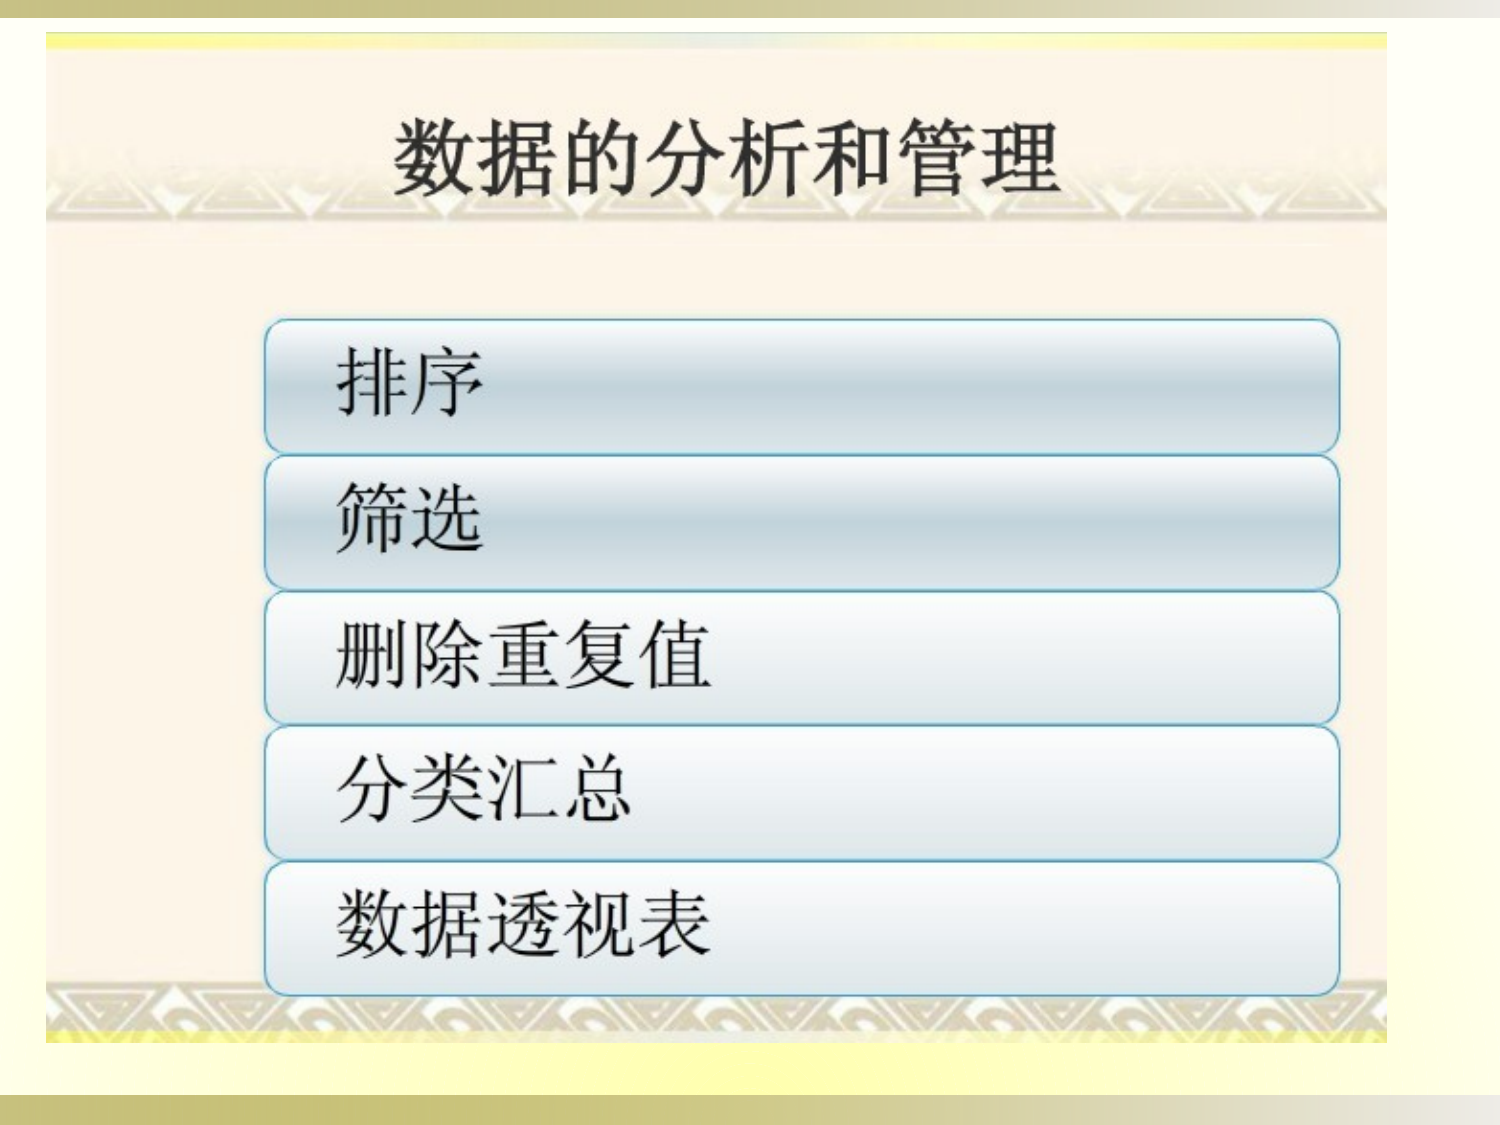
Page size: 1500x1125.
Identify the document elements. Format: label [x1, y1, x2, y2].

picture [46, 31, 1388, 1044]
